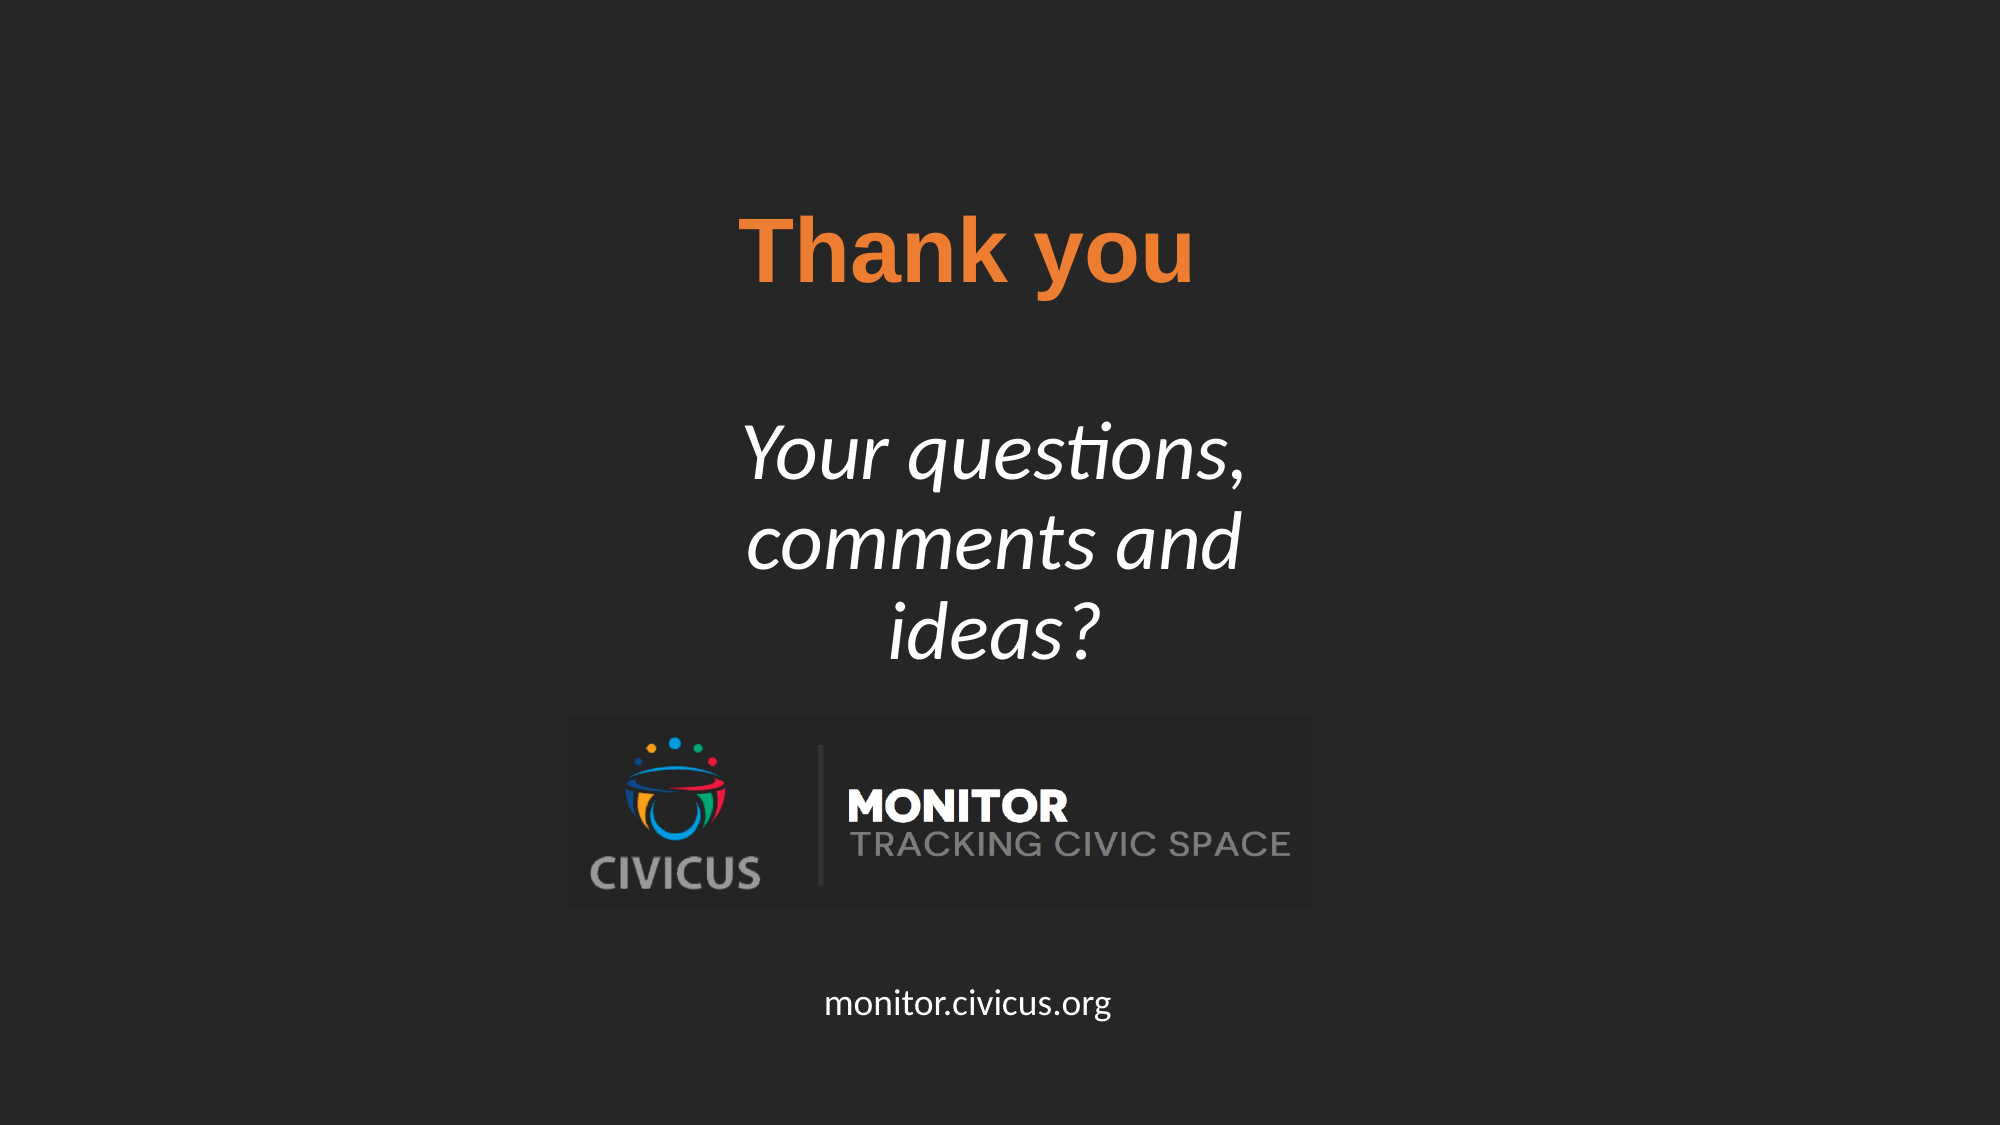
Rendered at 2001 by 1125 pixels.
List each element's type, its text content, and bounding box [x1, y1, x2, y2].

title Thank you [105, 144, 1831, 362]
picture [566, 715, 1314, 908]
list Your questions, comments and ideas? [624, 400, 1367, 747]
text_box monitor.civicus.org [647, 970, 1288, 1031]
